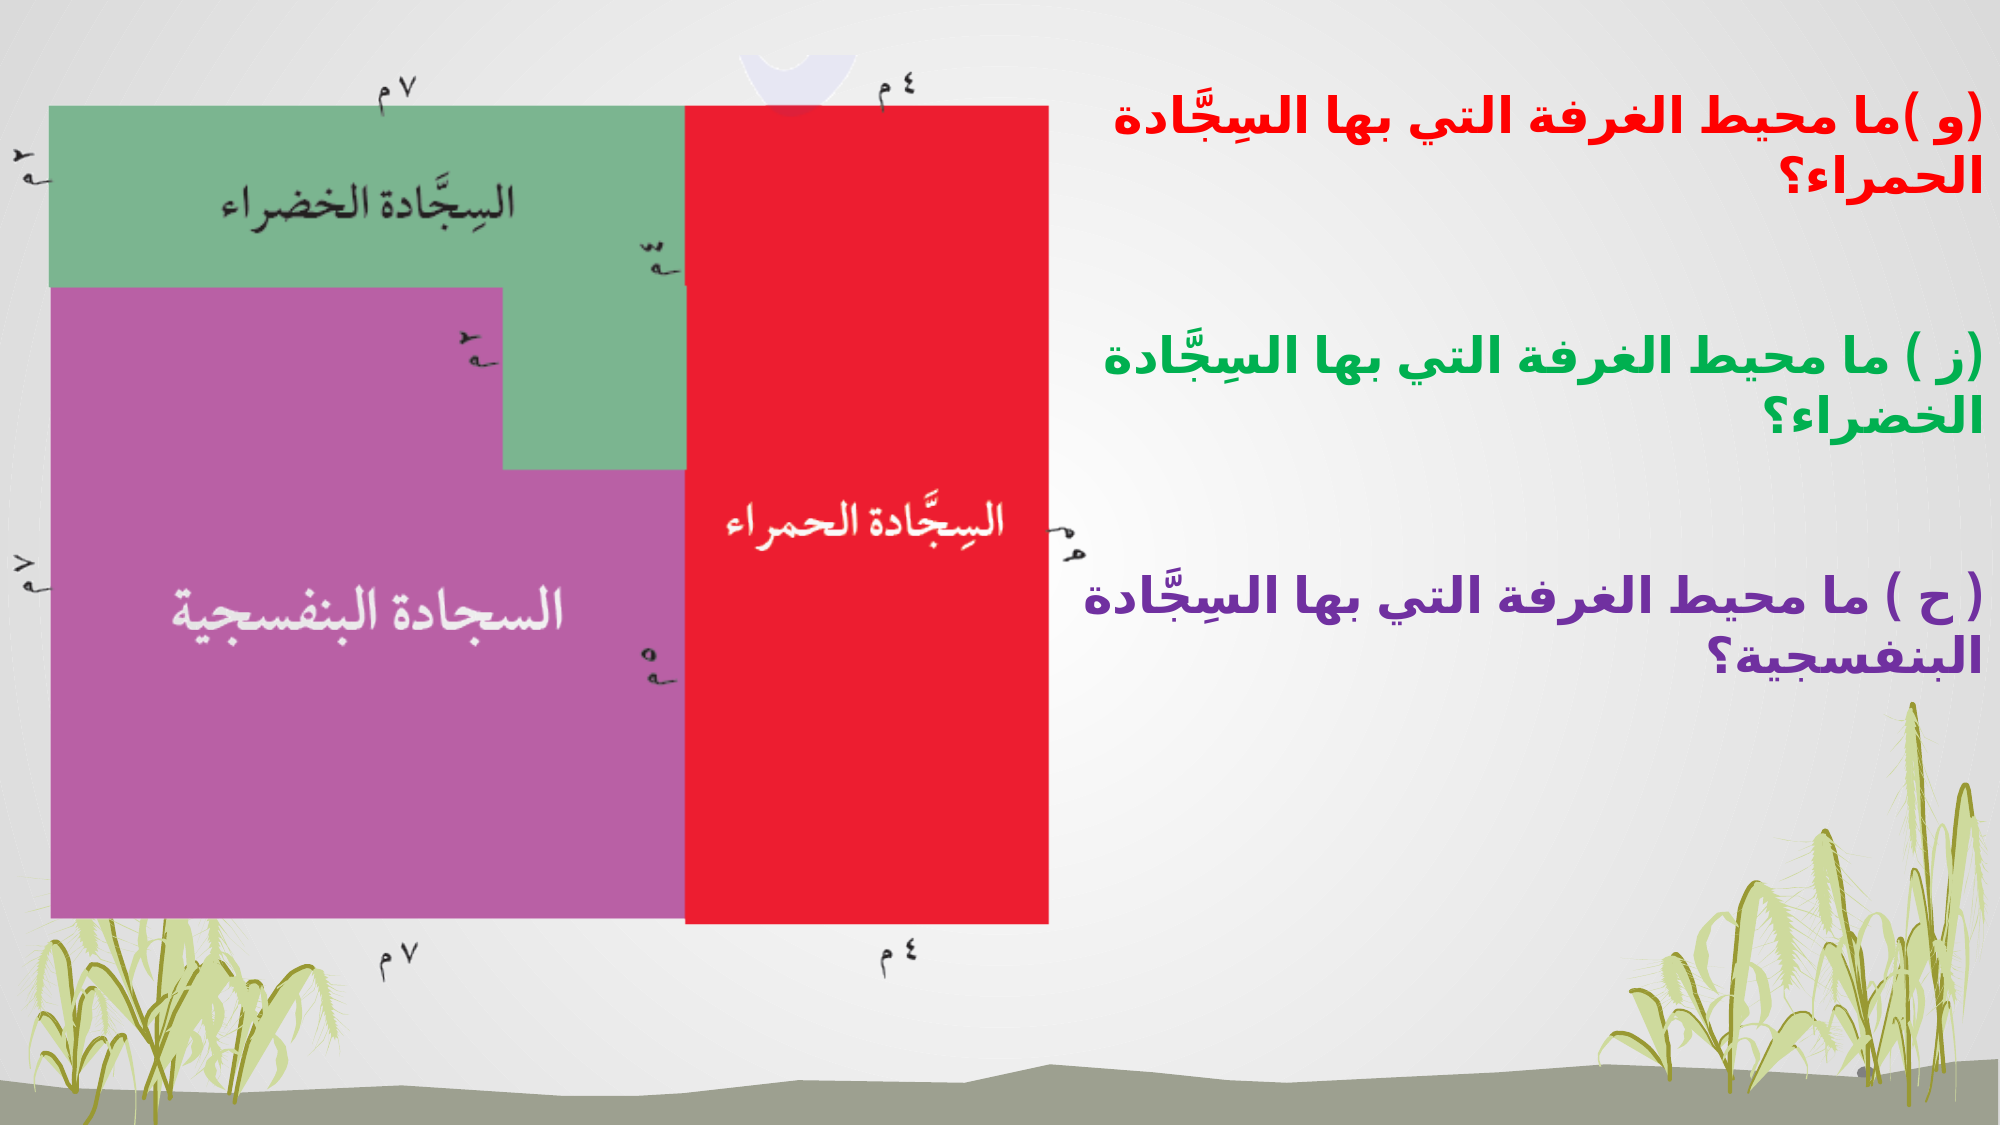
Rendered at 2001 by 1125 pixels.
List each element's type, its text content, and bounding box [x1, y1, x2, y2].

text_box (و )ما محيط الغرفة التي بها السِجَّادة الحمراء؟ (ز ) ما محيط الغرفة التي بها السِجَّادة الخضراء؟ ( ح ) ما محيط الغرفة التي بها السِجَّادة البنفسجية؟ [1089, 76, 2000, 692]
picture [0, 55, 1089, 987]
